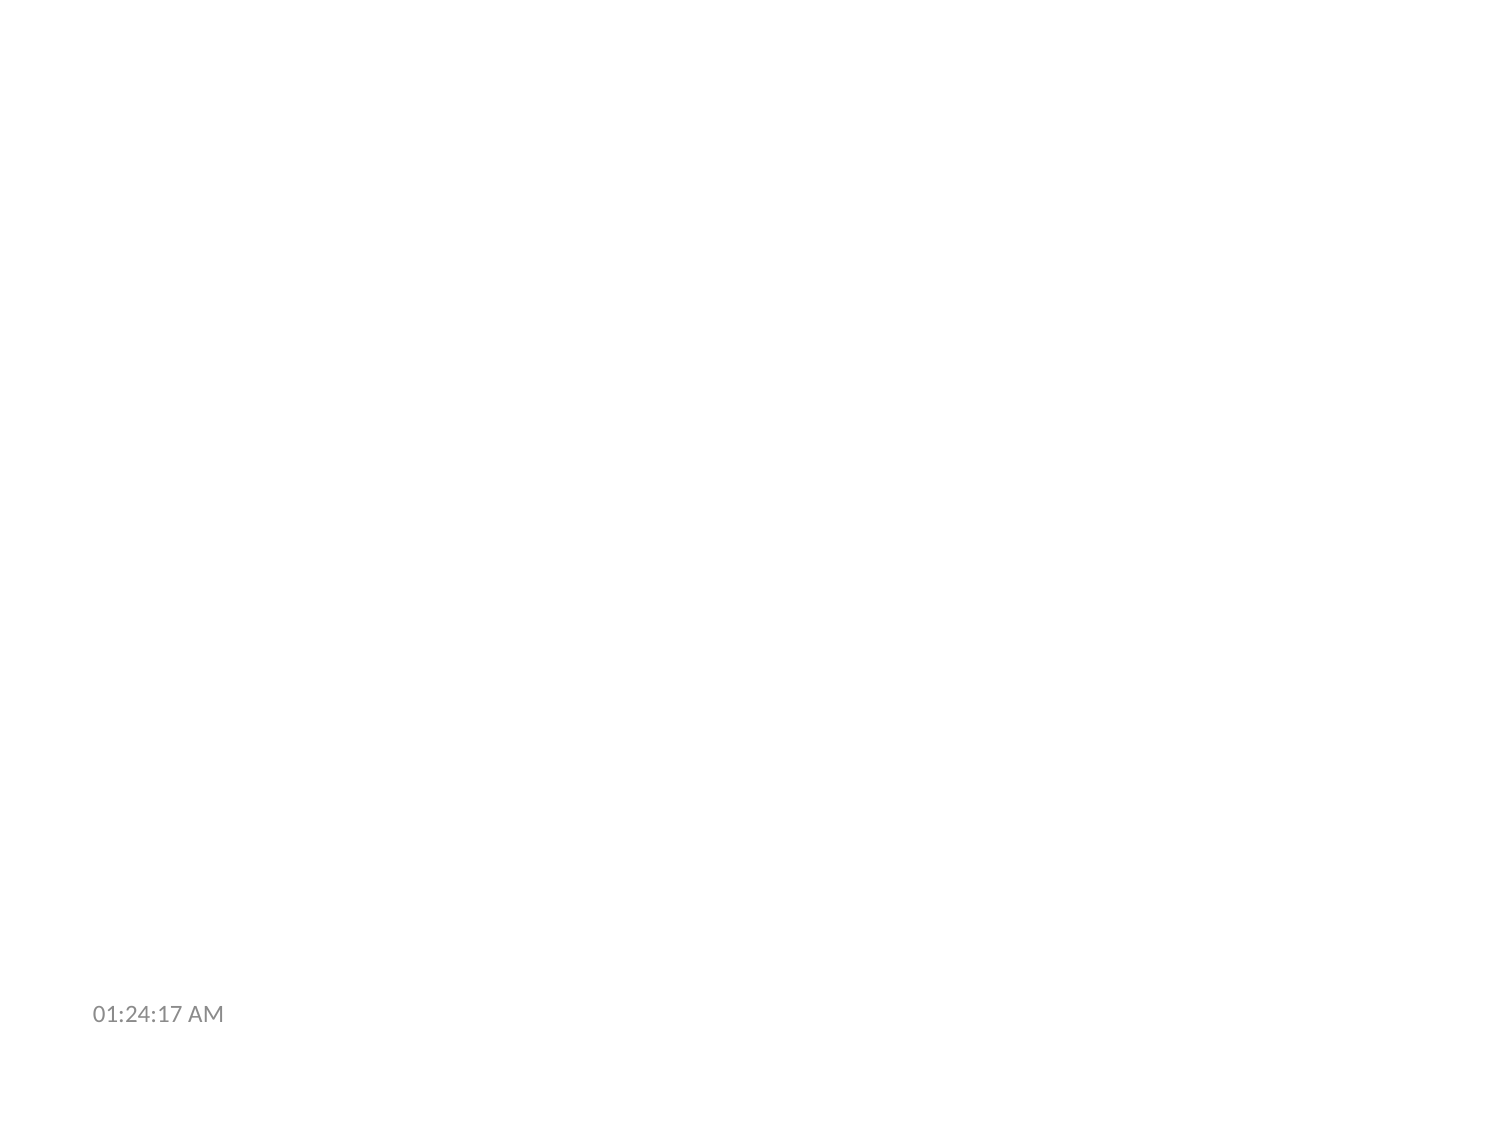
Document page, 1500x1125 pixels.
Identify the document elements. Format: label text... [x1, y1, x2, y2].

text_box 3:35:09 PM [77, 982, 428, 1043]
